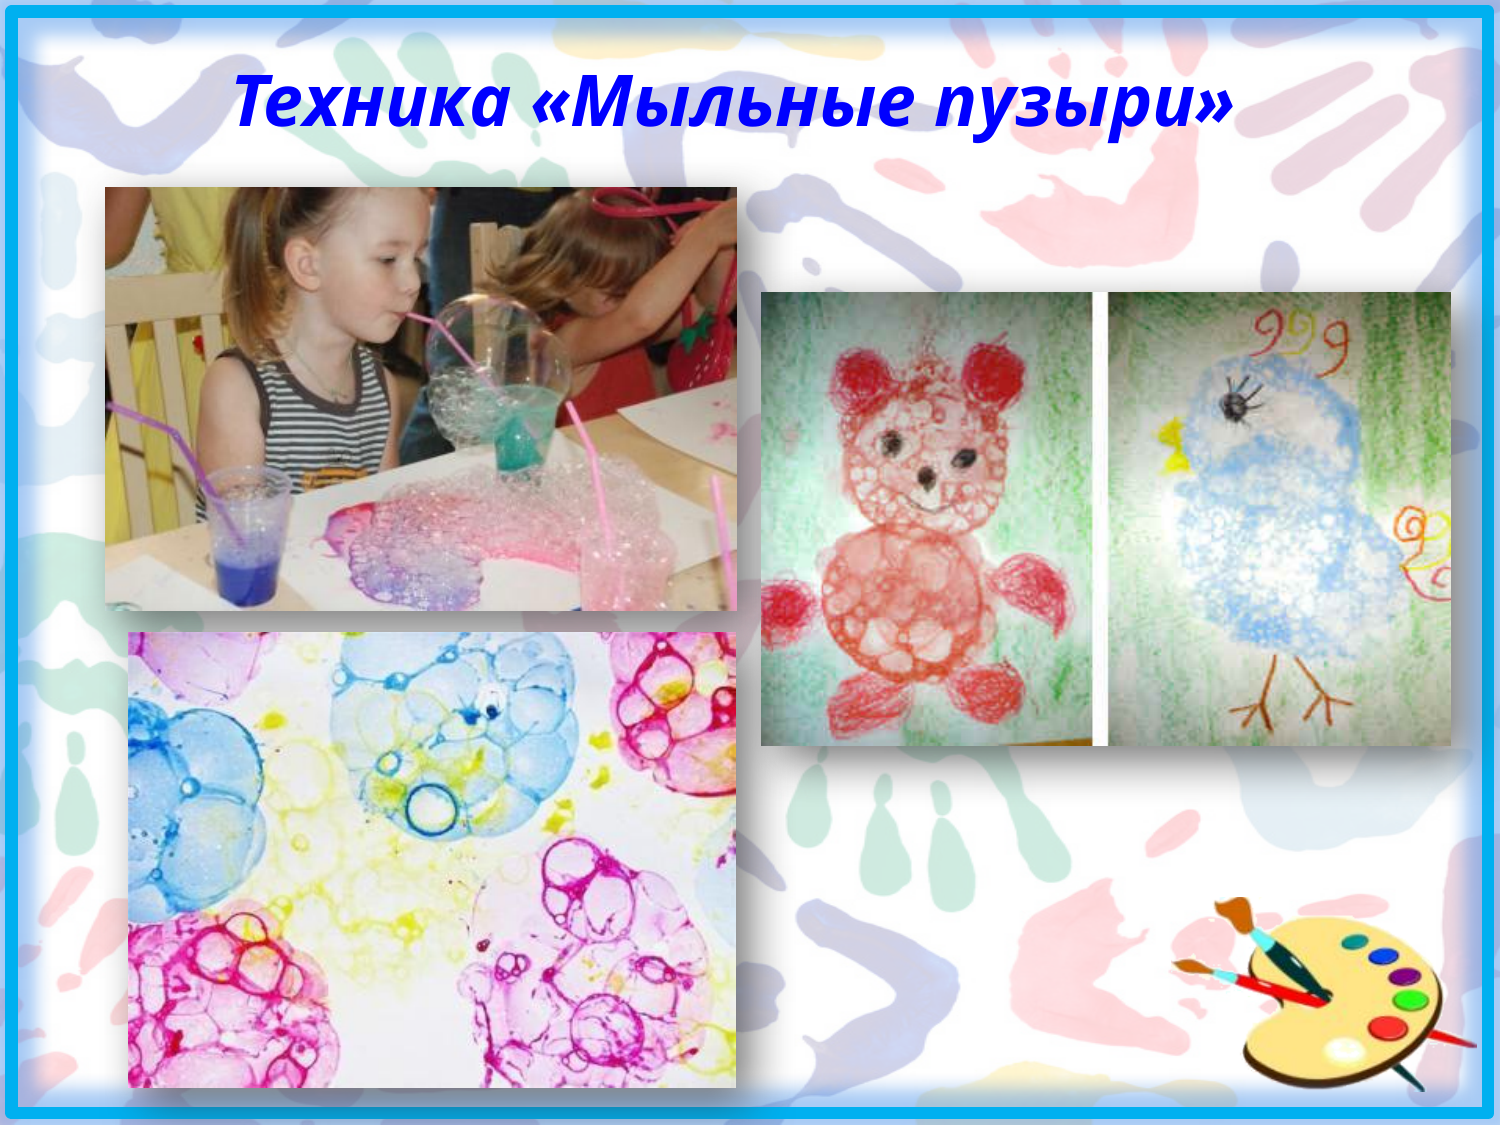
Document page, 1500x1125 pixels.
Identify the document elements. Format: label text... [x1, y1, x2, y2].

picture [1171, 897, 1476, 1092]
title Техника «Мыльные пузыри» [58, 46, 1409, 235]
picture [105, 187, 737, 612]
picture [128, 632, 736, 1088]
picture [761, 292, 1451, 747]
